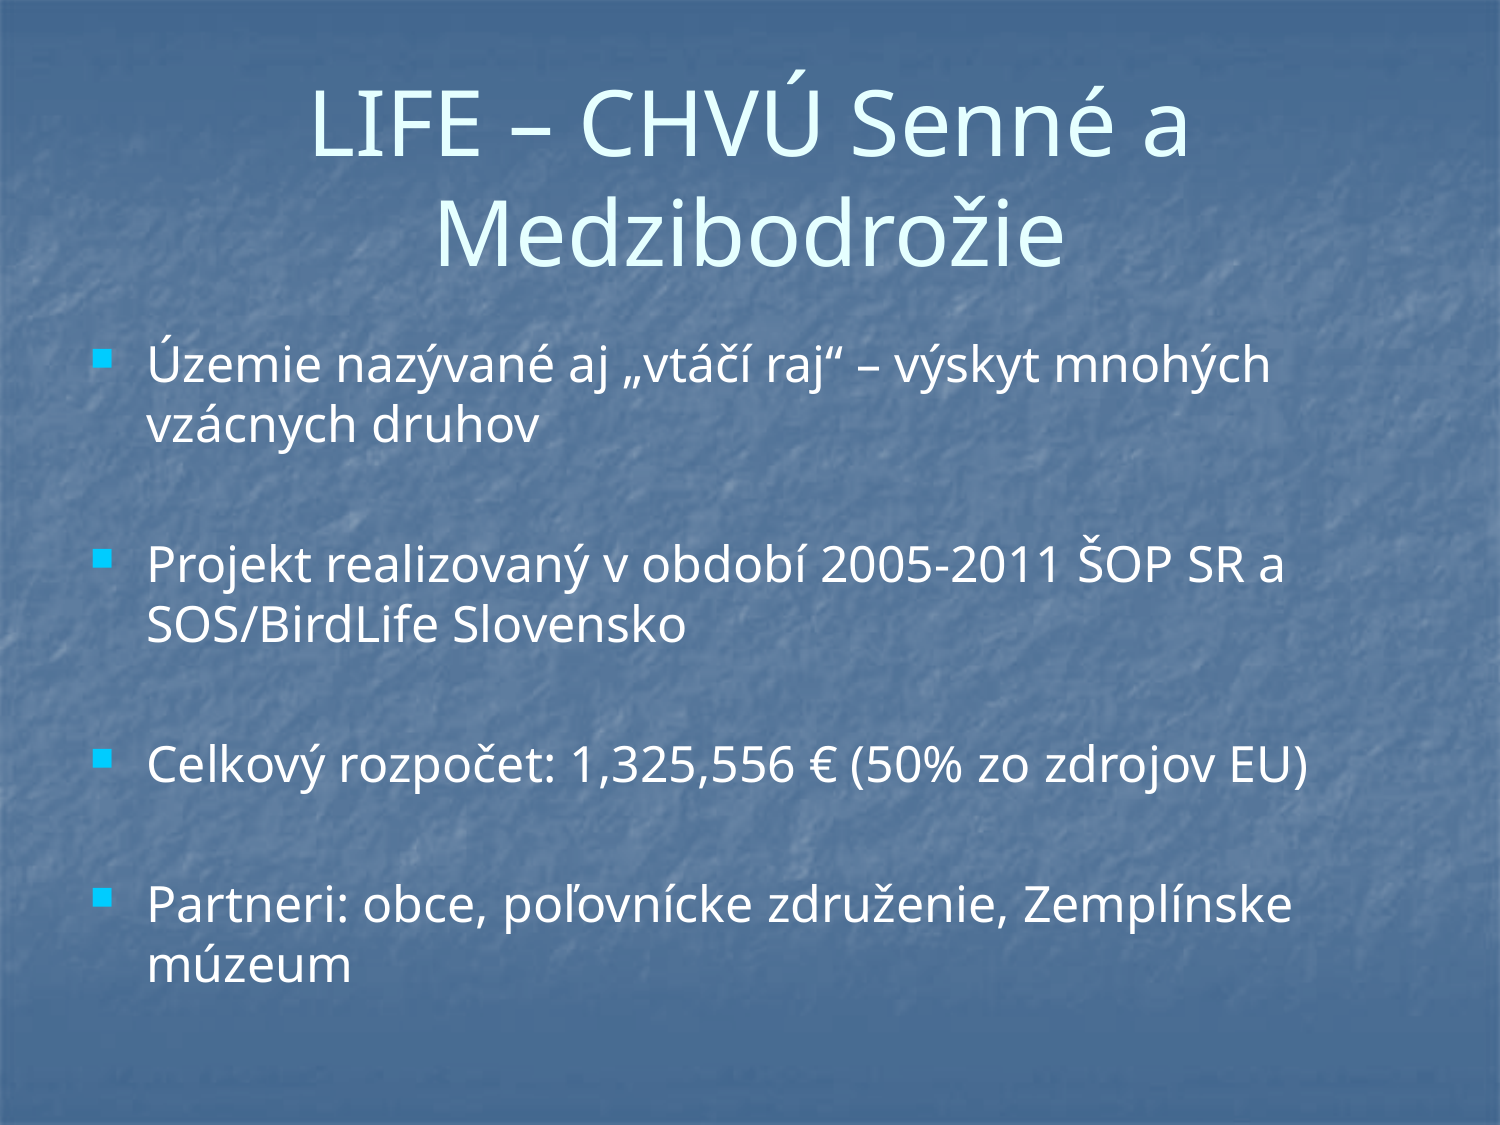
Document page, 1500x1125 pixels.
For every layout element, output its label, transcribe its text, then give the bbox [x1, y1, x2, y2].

list Územie nazývané aj „vtáčí raj“ – výskyt mnohých vzácnych druhov Projekt realizovaný v období 2005-2011 ŠOP SR a SOS/BirdLife Slovensko Celkový rozpočet: 1,325,556 € (50% zo zdrojov EU) Partneri: obce, poľovnícke združenie, Zemplínske múzeum [75, 324, 1425, 1000]
title LIFE – CHVÚ Senné a Medzibodrožie [75, 62, 1425, 288]
